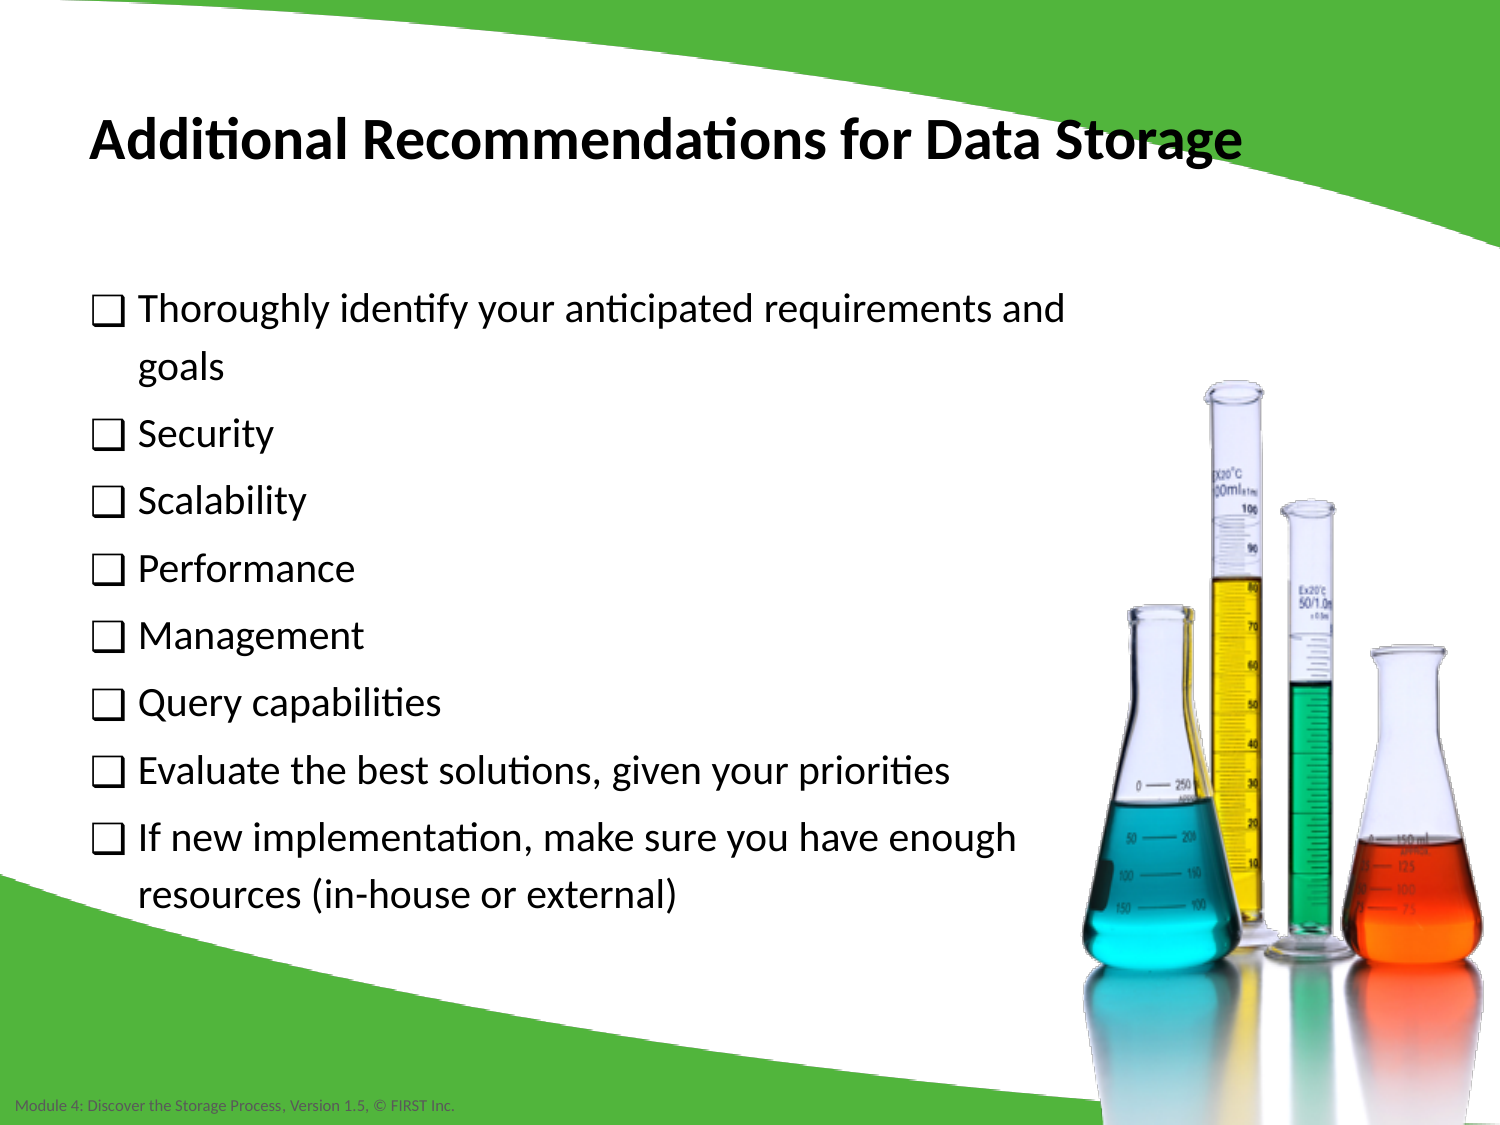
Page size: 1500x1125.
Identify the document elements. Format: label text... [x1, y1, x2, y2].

picture [0, 0, 1500, 1125]
text_box Additional Recommendations for Data Storage [74, 57, 1425, 222]
text_box Thoroughly identify your anticipated requirements and goals Security Scalability Performance Management Query capabilities Evaluate the best solutions, given your priorities If new implementation, make sure you have enough resources (in-house or external) [74, 266, 1130, 934]
